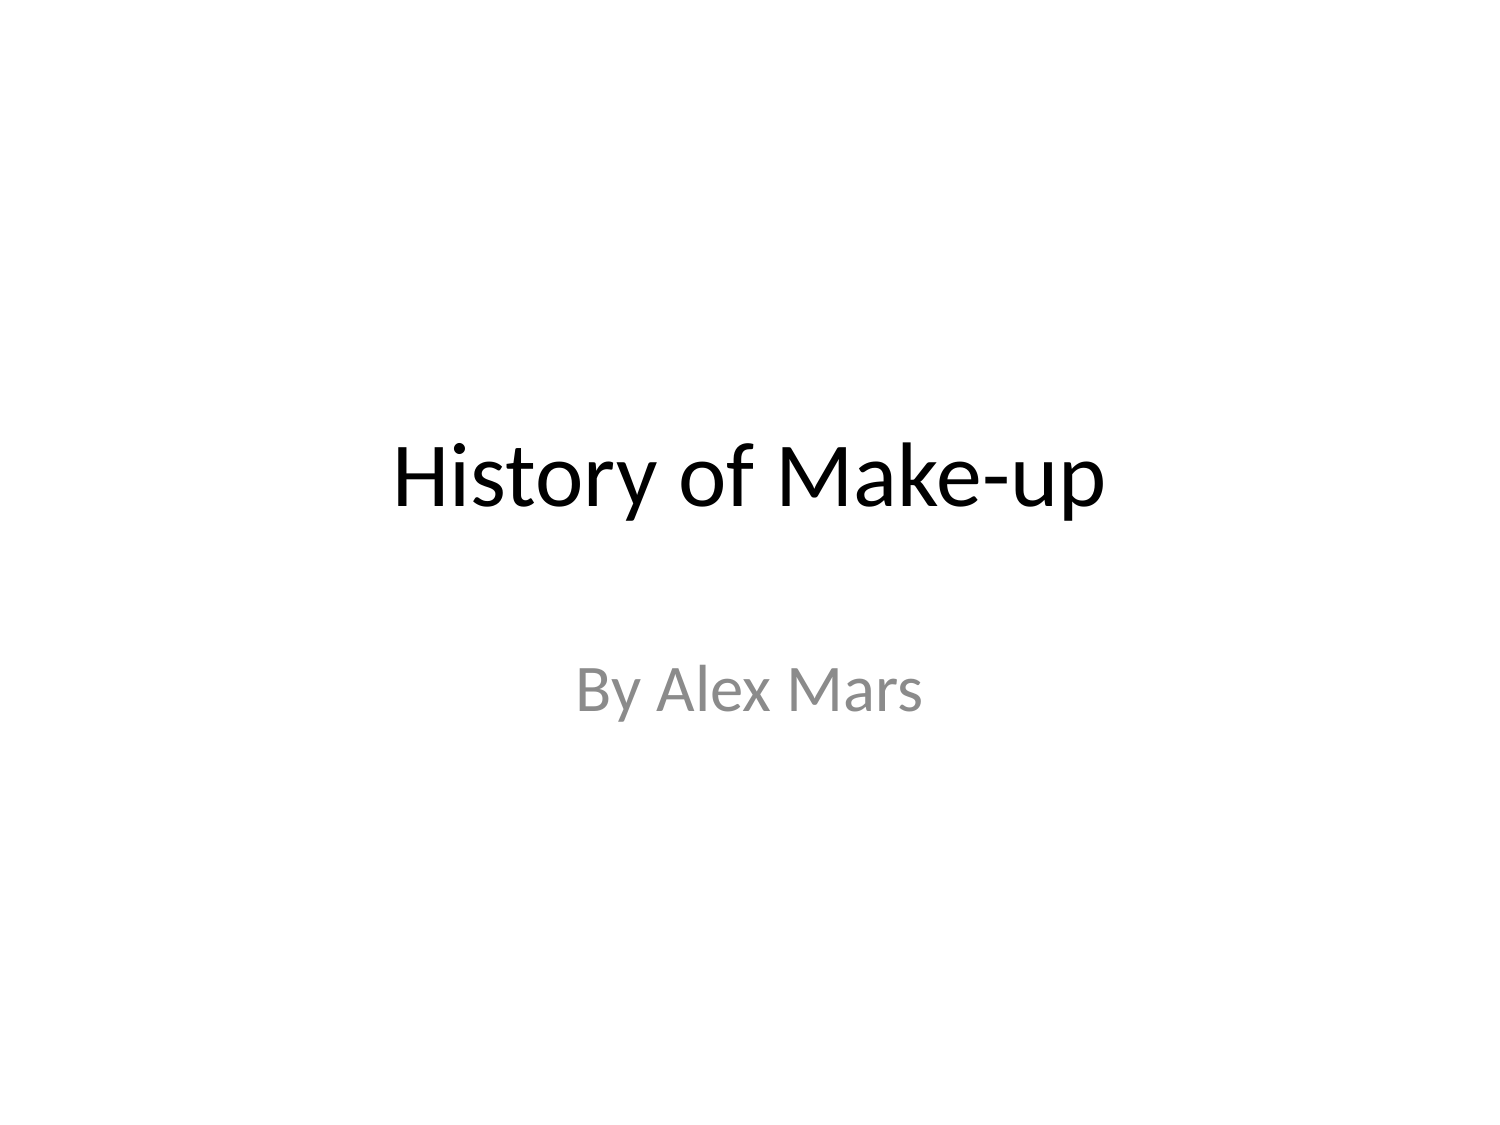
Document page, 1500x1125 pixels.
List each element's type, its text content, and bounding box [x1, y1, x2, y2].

subtitle By Alex Mars [225, 637, 1275, 925]
title History of Make-up [112, 349, 1388, 591]
